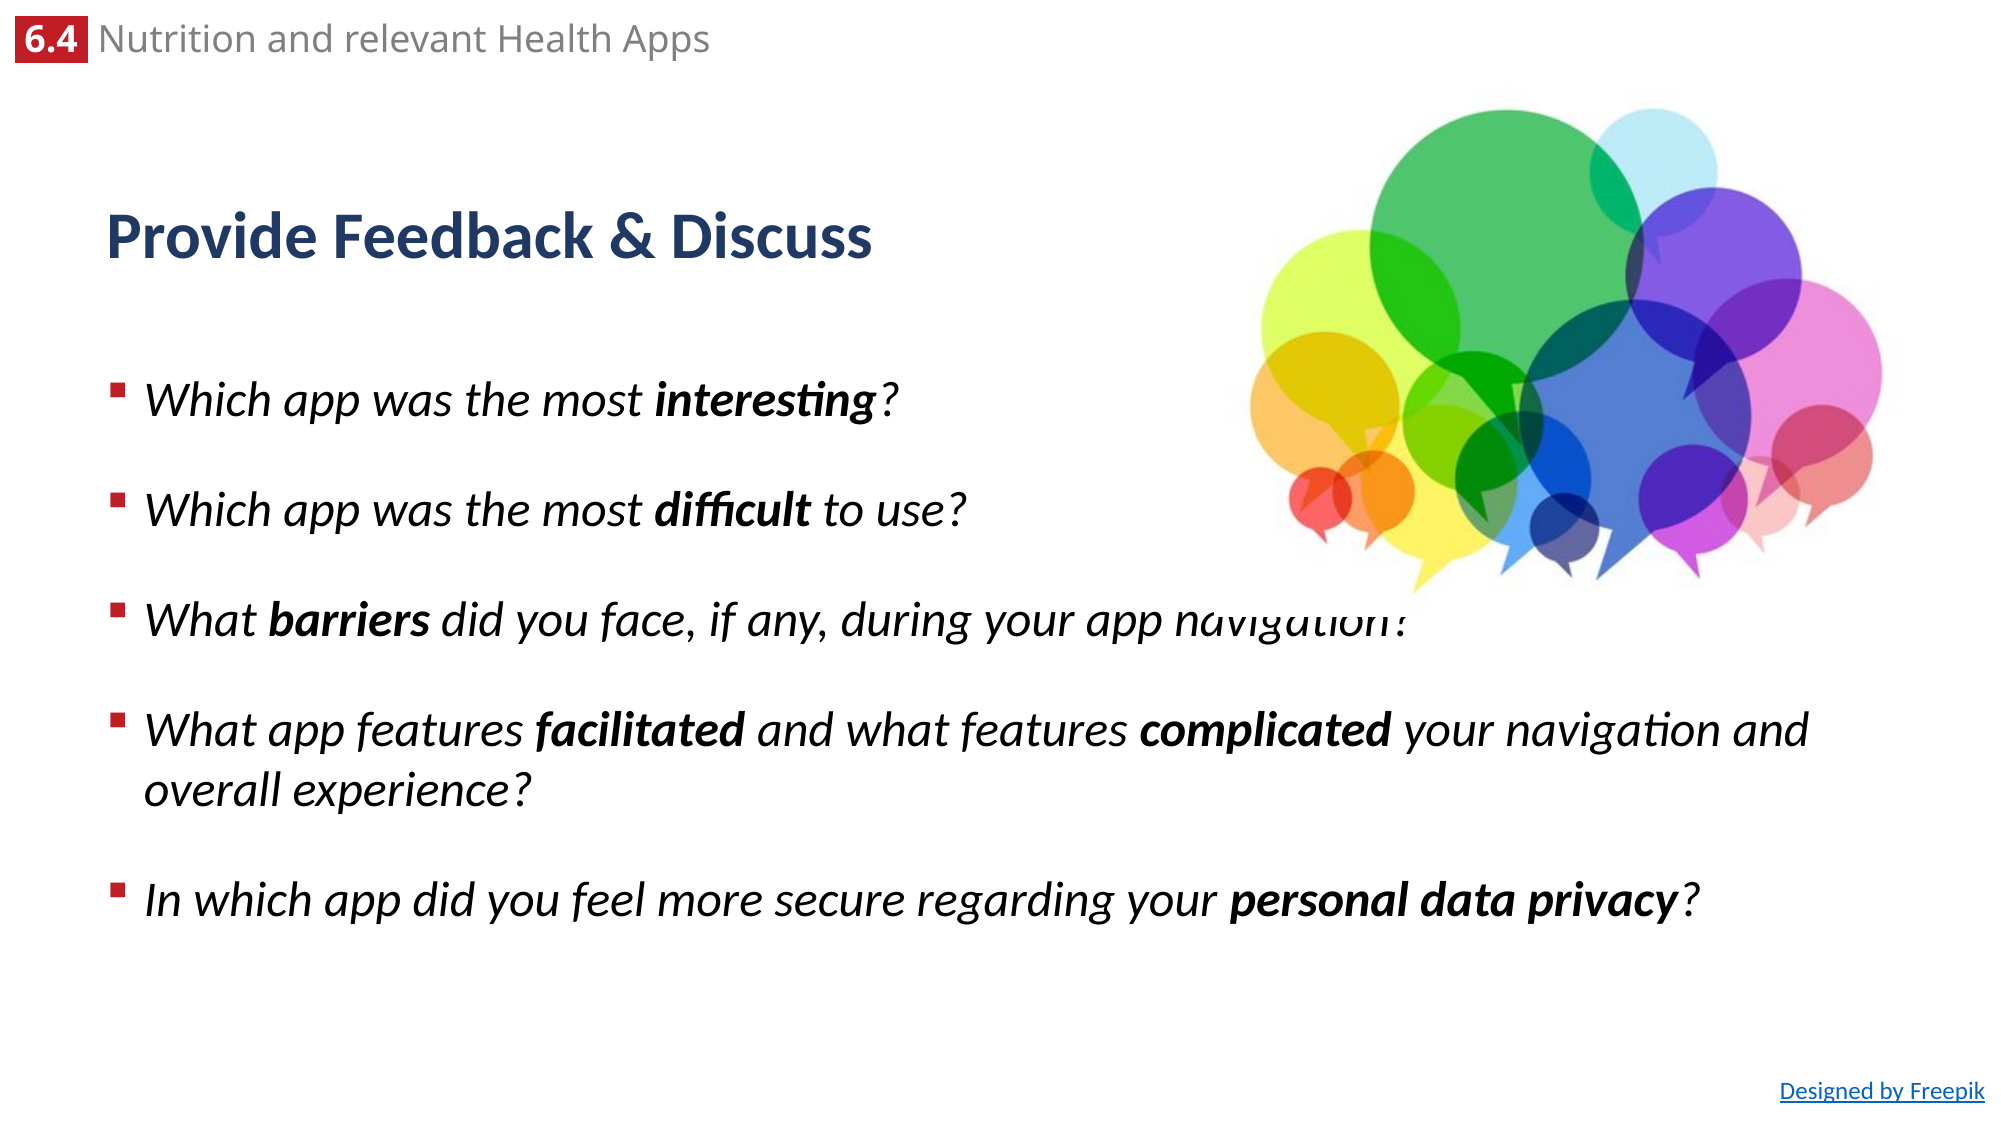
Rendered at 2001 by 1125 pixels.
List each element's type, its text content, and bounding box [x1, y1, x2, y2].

title Provide Feedback & Discuss [91, 177, 1214, 297]
text_box Designed by Freepik [989, 1066, 2000, 1112]
picture [1214, 84, 1906, 617]
list Which app was the most interesting? Which app was the most difficult to use? What barriers did you face, if any, during your app navigation? What app features facilitated and what features complicated your navigation and overall experience? In which app did you feel more secure regarding your personal data privacy? [91, 358, 1906, 1051]
